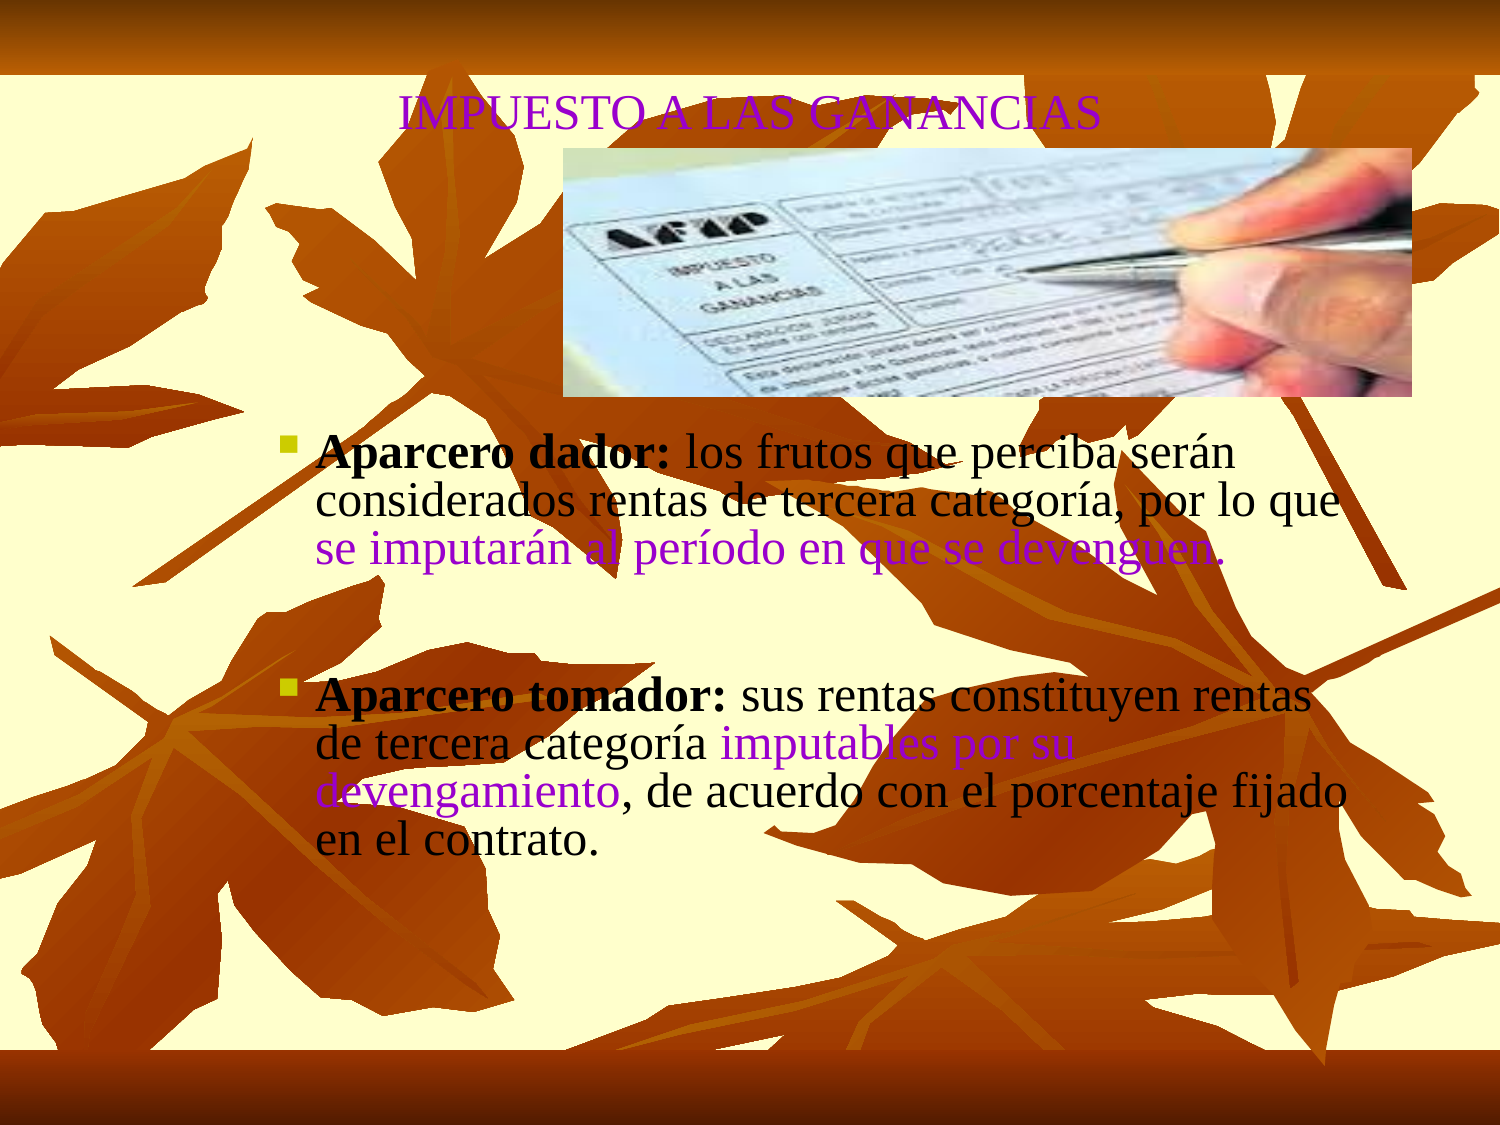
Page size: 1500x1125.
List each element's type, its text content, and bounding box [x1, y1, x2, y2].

list Aparcero dador: los frutos que perciba serán considerados rentas de tercera categoría, por lo que se imputarán al período en que se devenguen. Aparcero tomador: sus rentas constituyen rentas de tercera categoría imputables por su devengamiento, de acuerdo con el porcentaje fijado en el contrato. [112, 207, 1376, 901]
picture [562, 148, 1412, 398]
title IMPUESTO A LAS GANANCIAS [74, 45, 1426, 234]
